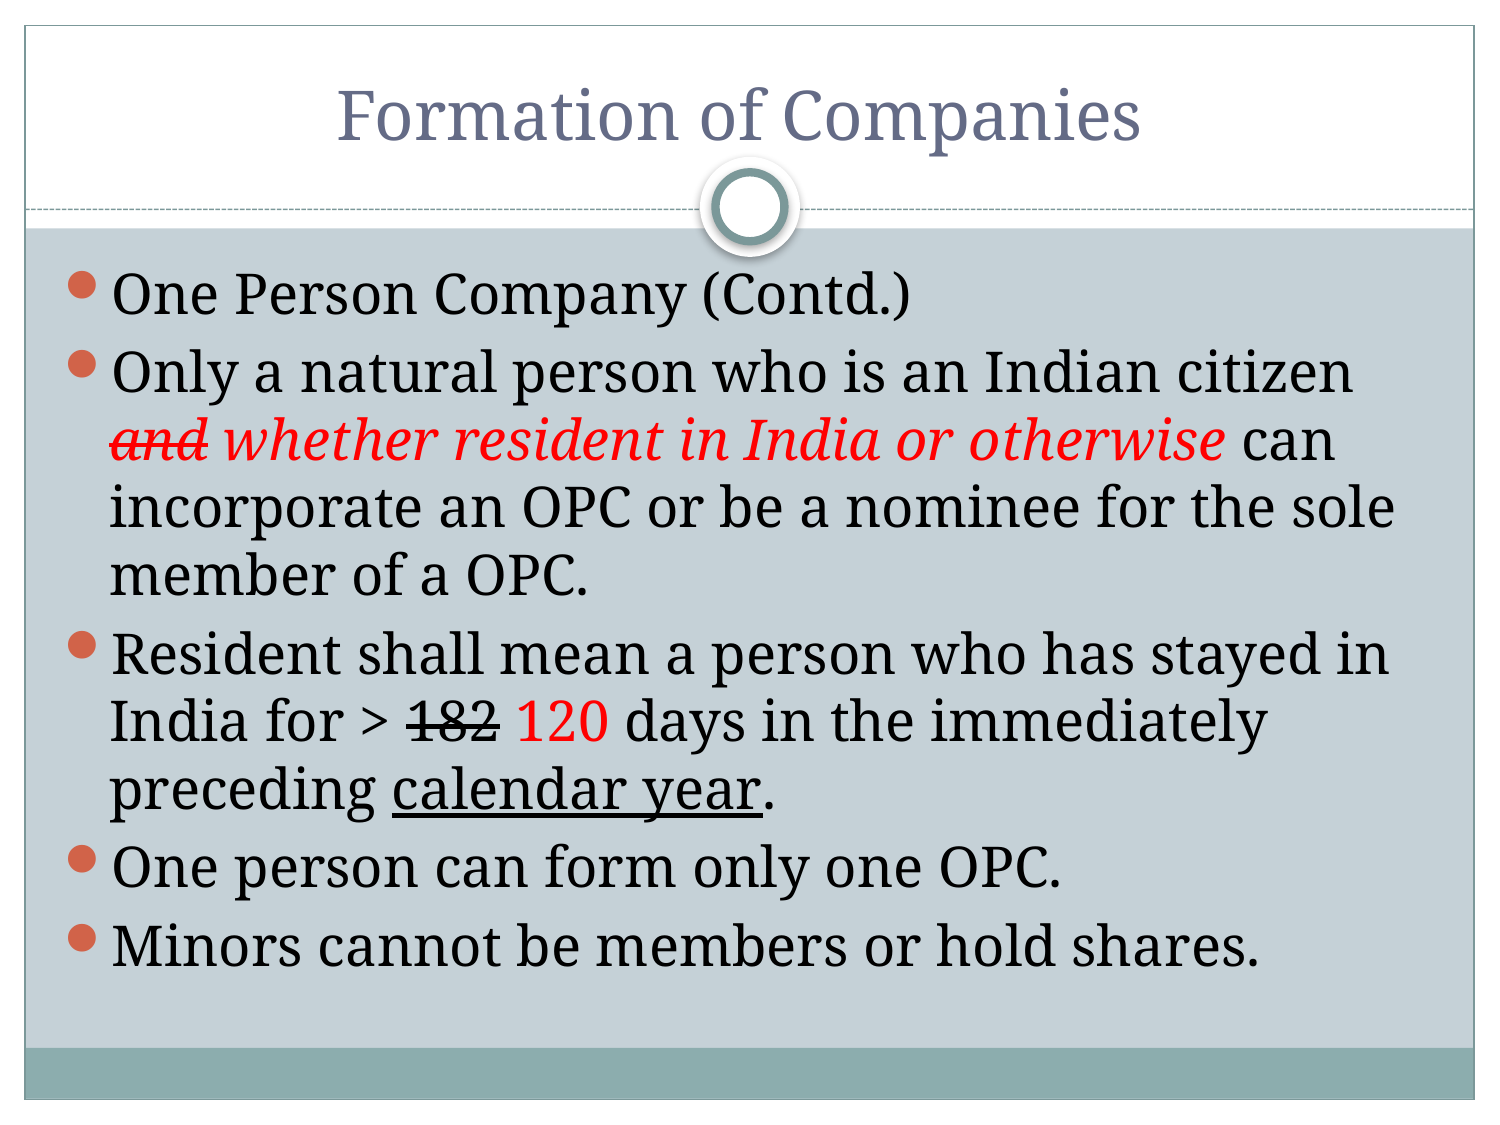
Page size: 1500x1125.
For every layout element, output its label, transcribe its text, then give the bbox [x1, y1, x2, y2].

title Formation of Companies [49, 37, 1450, 162]
list One Person Company (Contd.) Only a natural person who is an Indian citizen and whether resident in India or otherwise can incorporate an OPC or be a nominee for the sole member of a OPC. Resident shall mean a person who has stayed in India for > 182 120 days in the immediately preceding calendar year. One person can form only one OPC. Minors cannot be members or hold shares. [49, 250, 1445, 1001]
